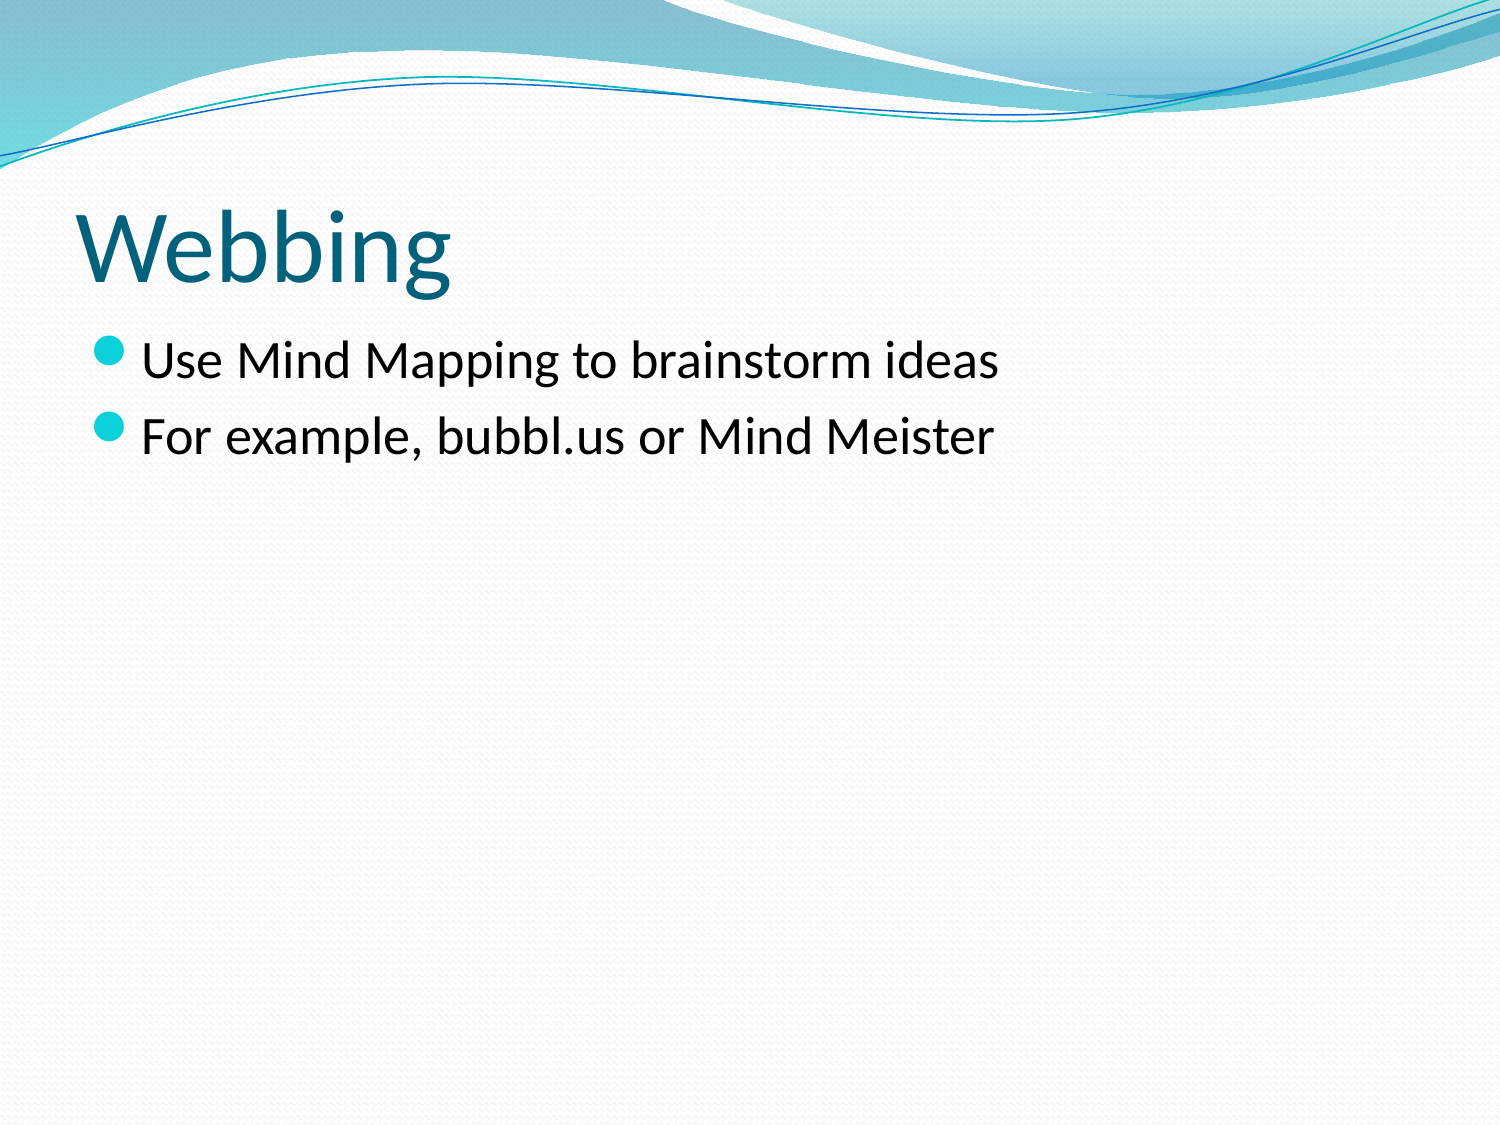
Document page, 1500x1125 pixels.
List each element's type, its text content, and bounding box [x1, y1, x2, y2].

title Webbing [75, 115, 1425, 303]
list Use Mind Mapping to brainstorm ideas For example, bubbl.us or Mind Meister [75, 317, 1425, 1038]
